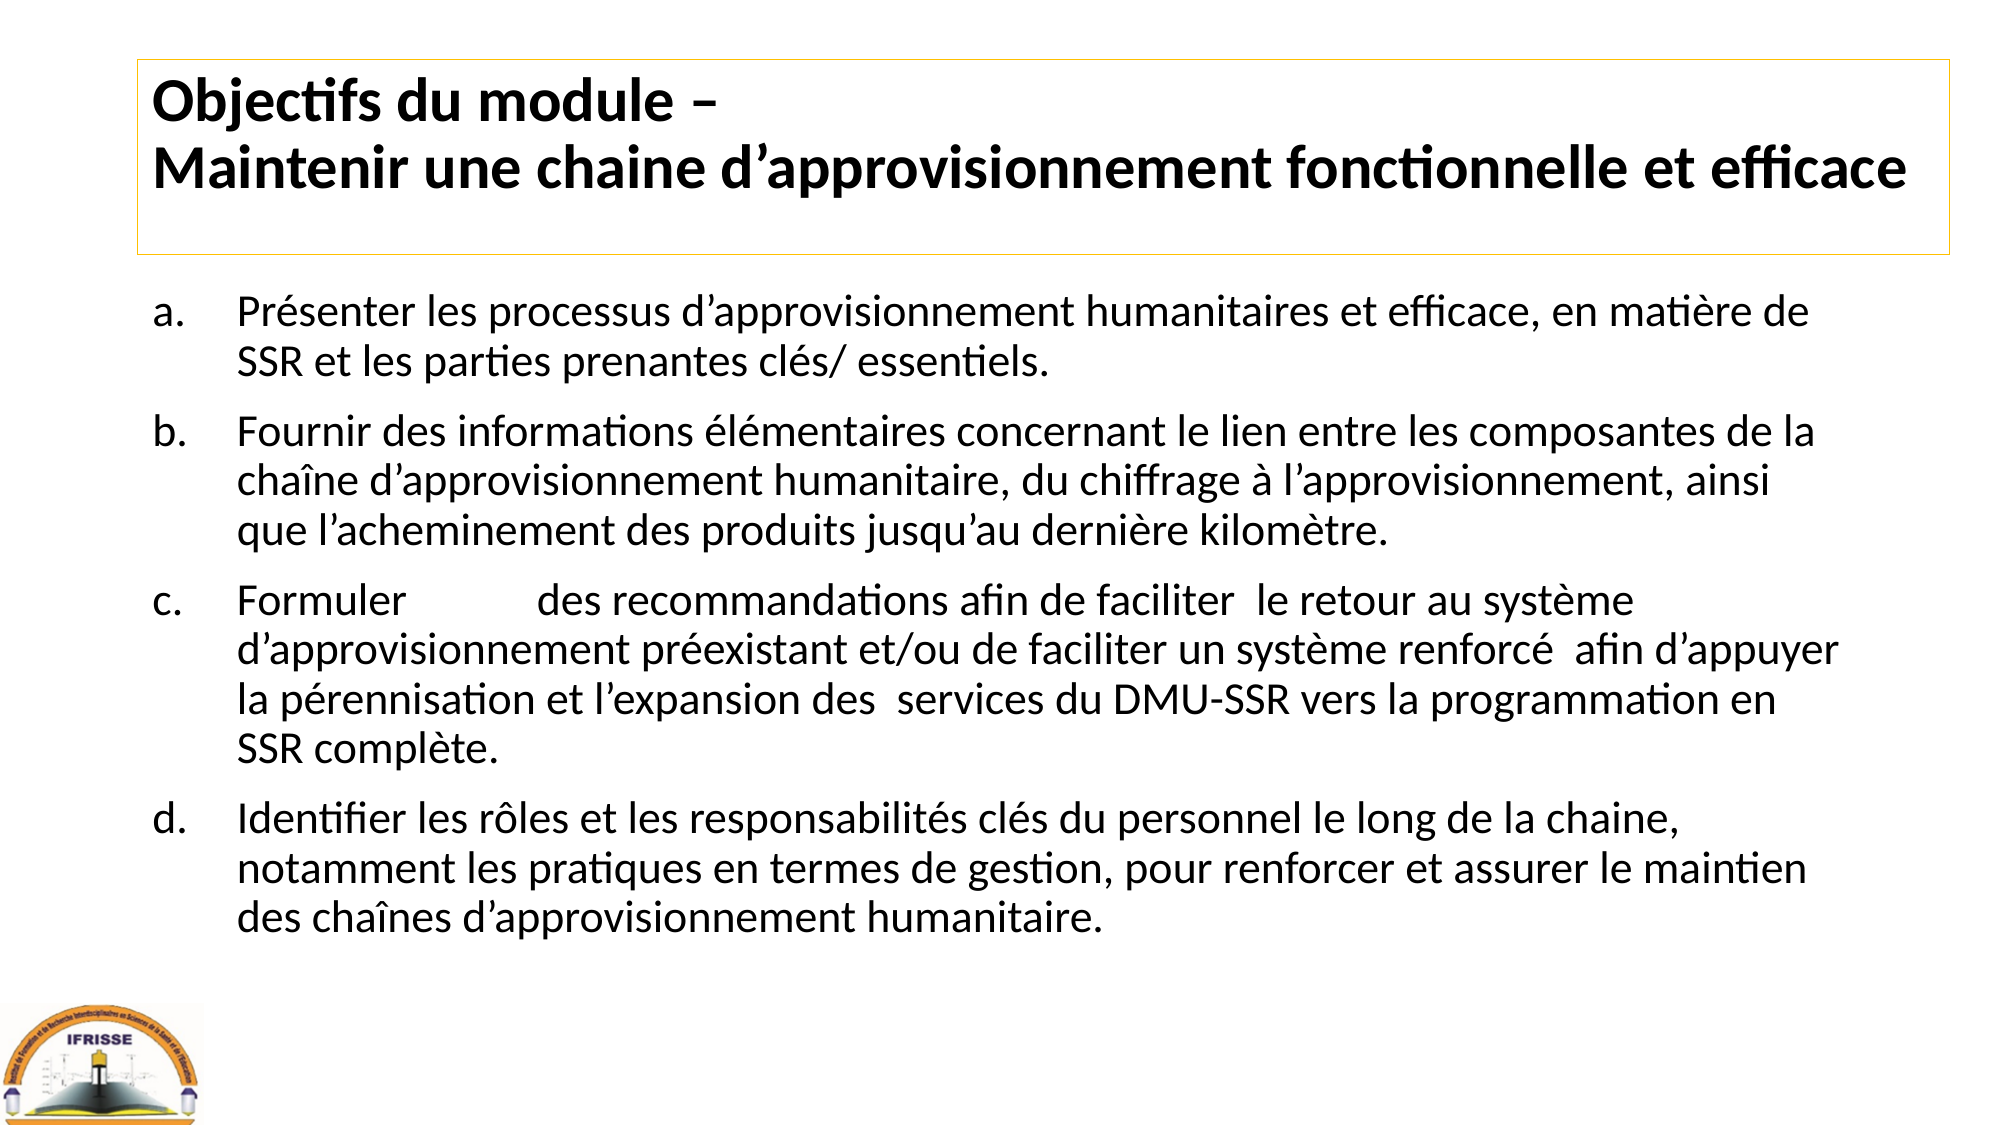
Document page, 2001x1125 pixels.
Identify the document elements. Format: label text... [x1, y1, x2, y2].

list Présenter les processus d’approvisionnement humanitaires et efficace, en matière de SSR et les parties prenantes clés/ essentiels. Fournir des informations élémentaires concernant le lien entre les composantes de la chaîne d’approvisionnement humanitaire, du chiffrage à l’approvisionnement, ainsi que l’acheminement des produits jusqu’au dernière kilomètre. Formuler des recommandations afin de faciliter le retour au système d’approvisionnement préexistant et/ou de faciliter un système renforcé afin d’appuyer la pérennisation et l’expansion des services du DMU-SSR vers la programmation en SSR complète. Identifier les rôles et les responsabilités clés du personnel le long de la chaine, notamment les pratiques en termes de gestion, pour renforcer et assurer le maintien des chaînes d’approvisionnement humanitaire. [137, 279, 1863, 1014]
title Objectifs du module – Maintenir une chaine d’approvisionnement fonctionnelle et efficace [137, 59, 1950, 255]
picture [0, 1003, 204, 1125]
